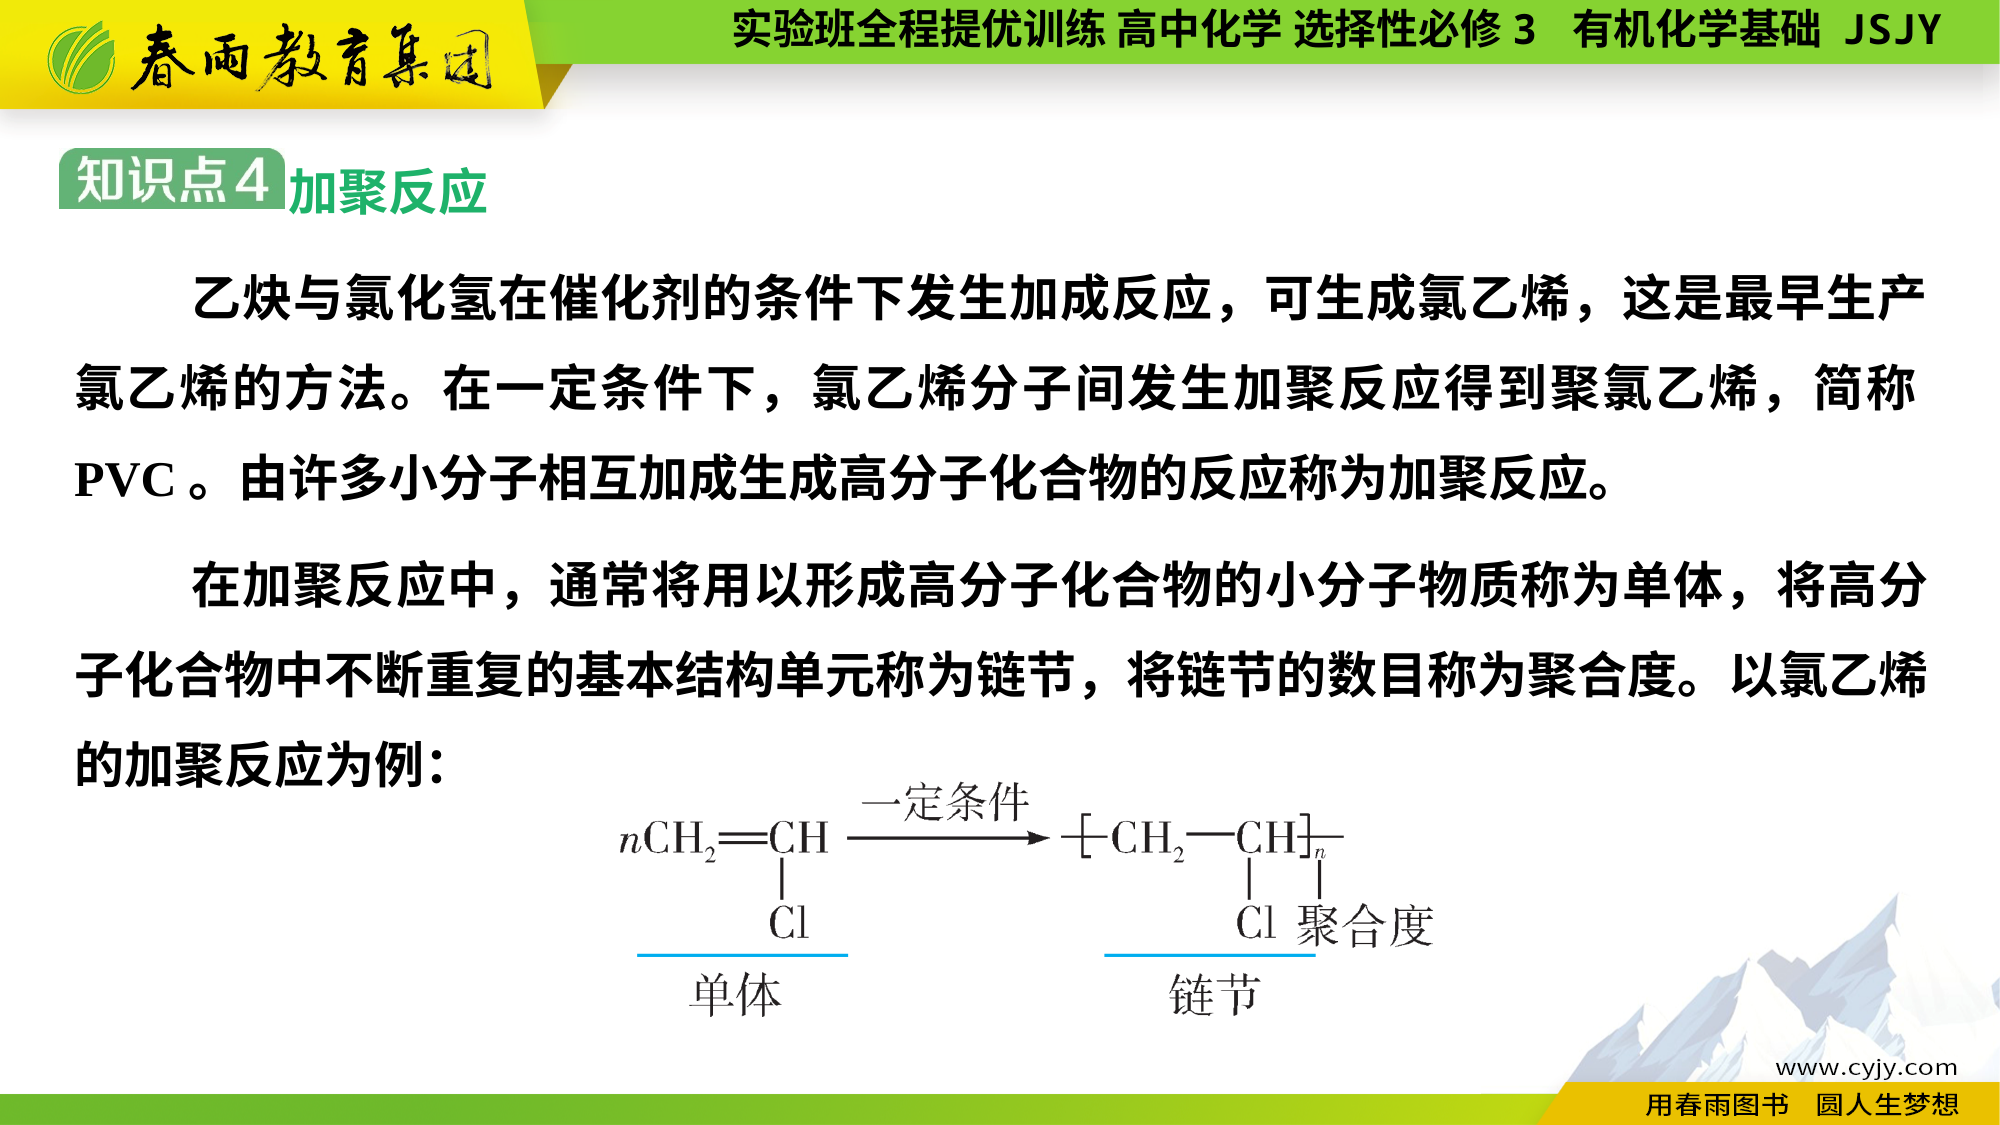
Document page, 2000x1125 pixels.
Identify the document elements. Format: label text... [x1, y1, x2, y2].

list 加聚反应 乙炔与氯化氢在催化剂的条件下发生加成反应，可生成氯乙烯，这是最早生产氯乙烯的方法。在一定条件下，氯乙烯分子间发生加聚反应得到聚氯乙烯，简称PVC。由许多小分子相互加成生成高分子化合物的反应称为加聚反应。 在加聚反应中，通常将用以形成高分子化合物的小分子物质称为单体，将高分子化合物中不断重复的基本结构单元称为链节，将链节的数目称为聚合度。以氯乙烯的加聚反应为例： [59, 122, 1944, 878]
picture [0, 0, 2000, 1125]
